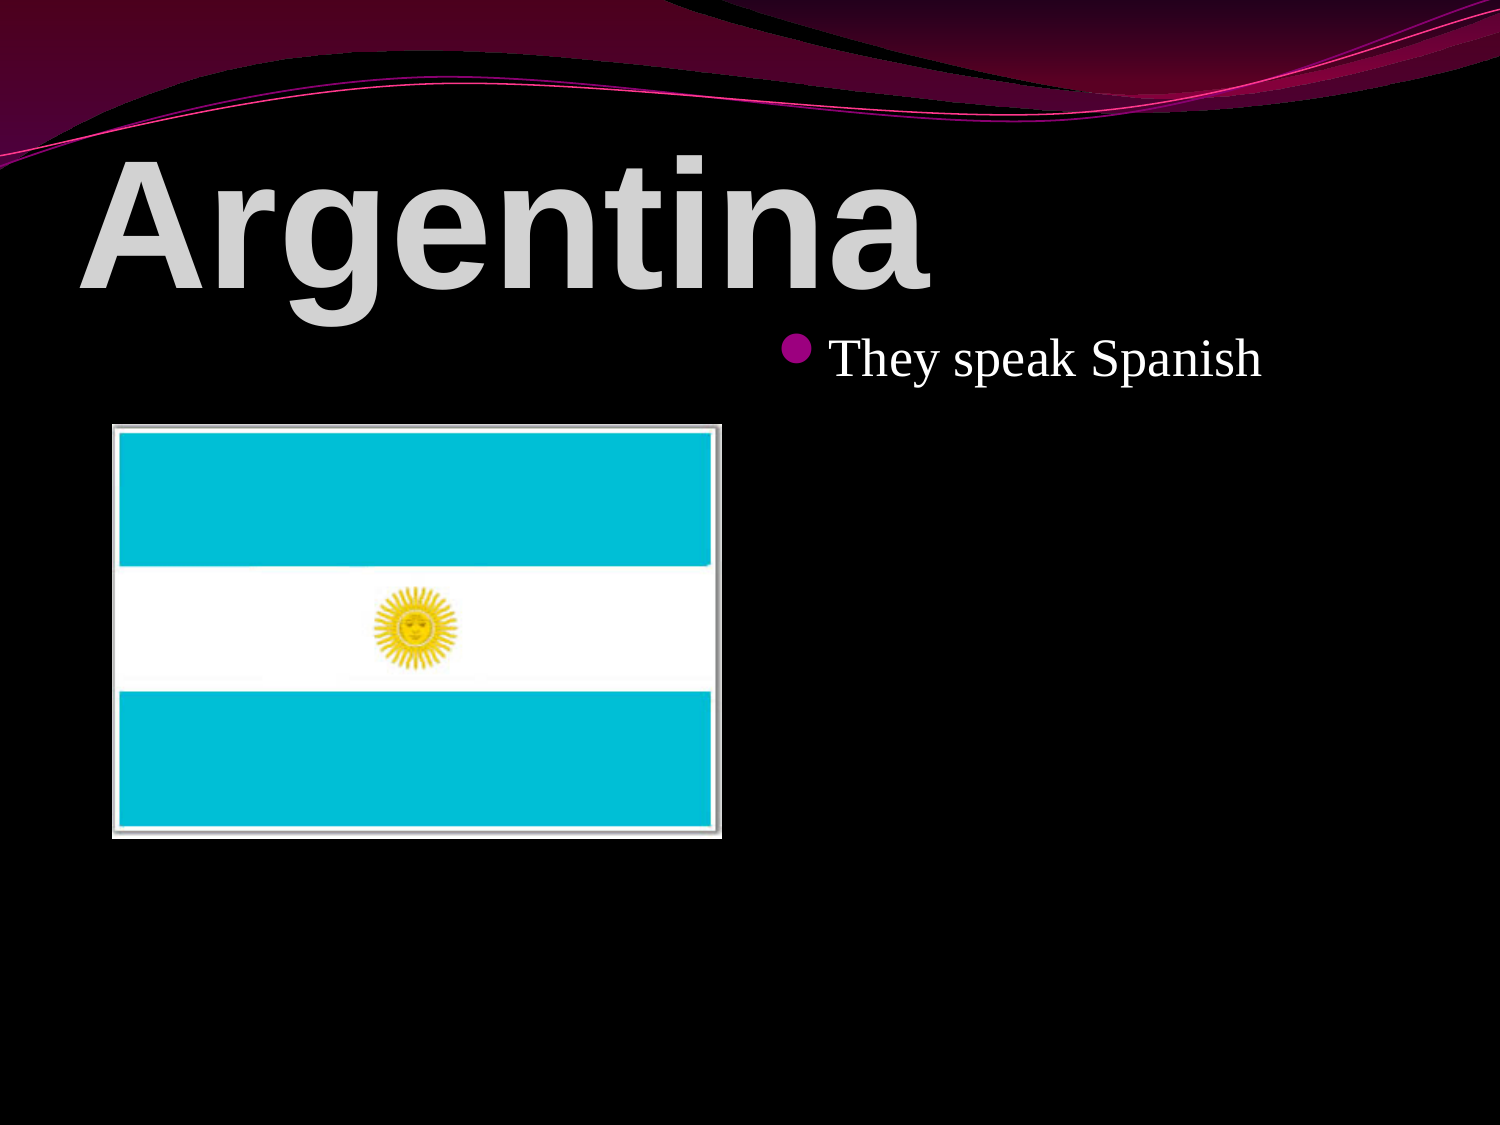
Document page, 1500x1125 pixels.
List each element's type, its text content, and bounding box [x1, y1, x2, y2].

list They speak Spanish [762, 314, 1425, 1043]
picture [112, 424, 723, 840]
title Argentina [75, 137, 1425, 325]
